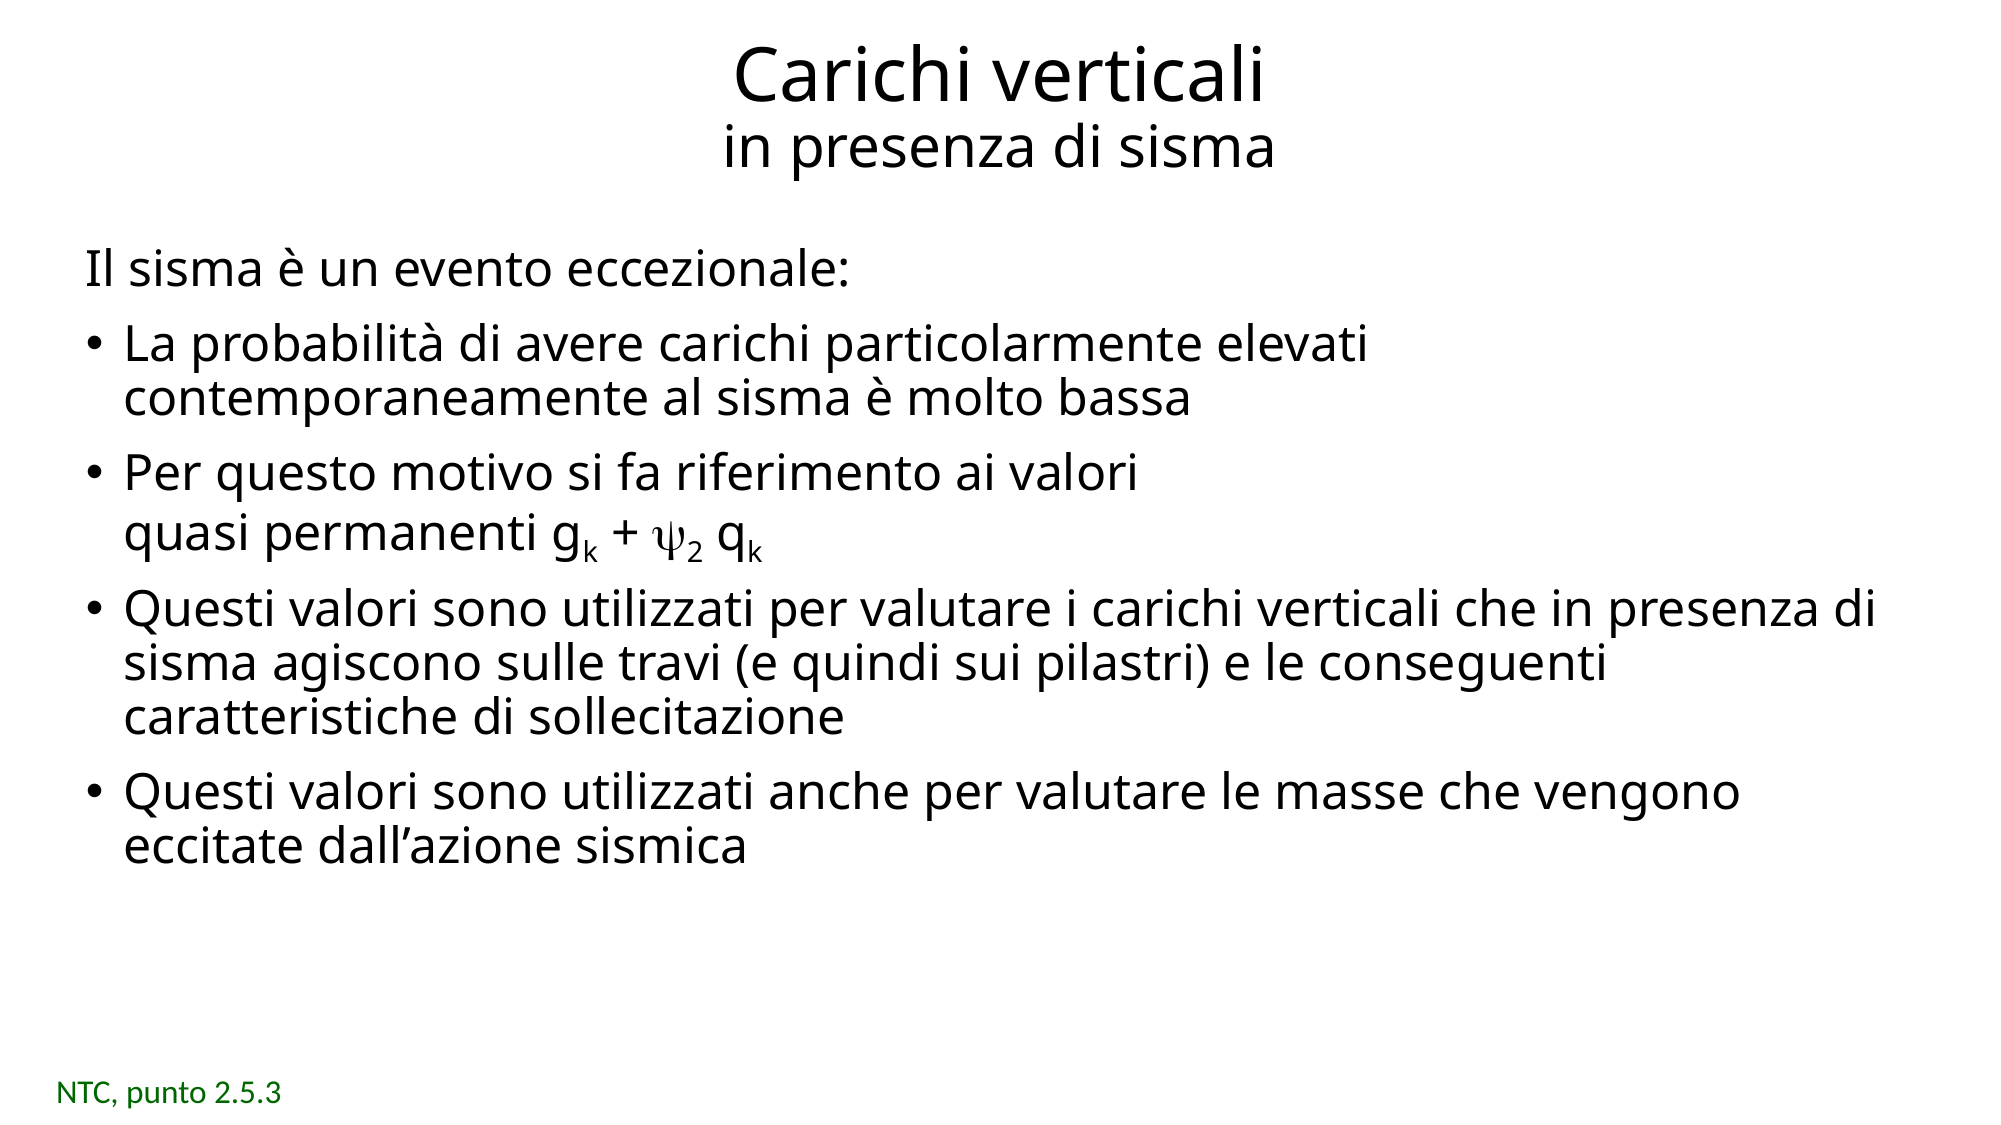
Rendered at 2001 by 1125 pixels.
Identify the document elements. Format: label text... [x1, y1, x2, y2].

title Carichi verticali in presenza di sisma [137, 0, 1863, 218]
text_box NTC, punto 2.5.3 [41, 1062, 1459, 1118]
list Il sisma è un evento eccezionale: La probabilità di avere carichi particolarmente elevati contemporaneamente al sisma è molto bassa Per questo motivo si fa riferimento ai valori quasi permanenti gk + 2 qk Questi valori sono utilizzati per valutare i carichi verticali che in presenza di sisma agiscono sulle travi (e quindi sui pilastri) e le conseguenti caratteristiche di sollecitazione Questi valori sono utilizzati anche per valutare le masse che vengono eccitate dall’azione sismica [70, 236, 1902, 1034]
